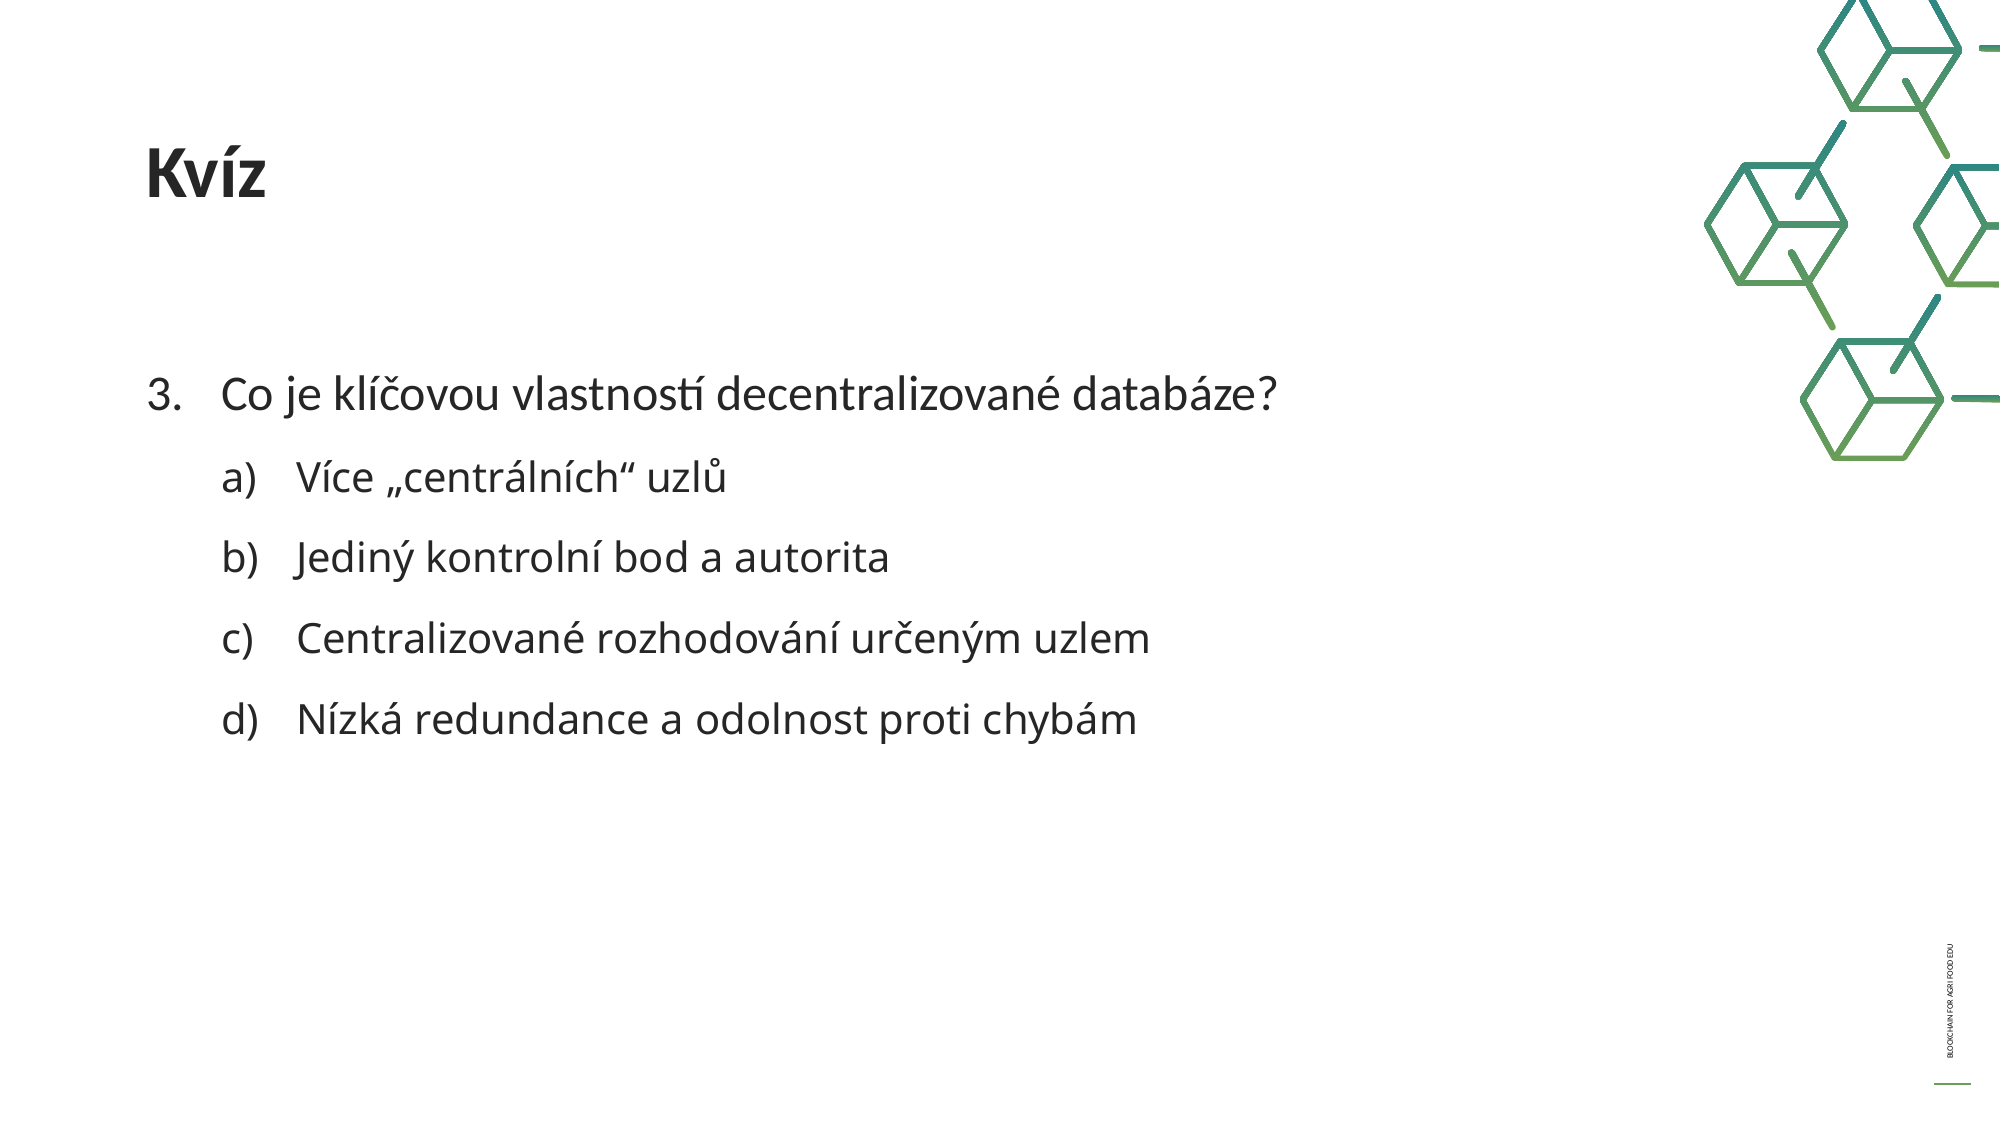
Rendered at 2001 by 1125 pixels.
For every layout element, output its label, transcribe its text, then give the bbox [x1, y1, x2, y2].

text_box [1703, 0, 2000, 462]
list Co je klíčovou vlastností decentralizované databáze? Více „centrálních“ uzlů Jediný kontrolní bod a autorita Centralizované rozhodování určeným uzlem Nízká redundance a odolnost proti chybám [130, 348, 1869, 1035]
list Kvíz [130, 124, 1698, 337]
